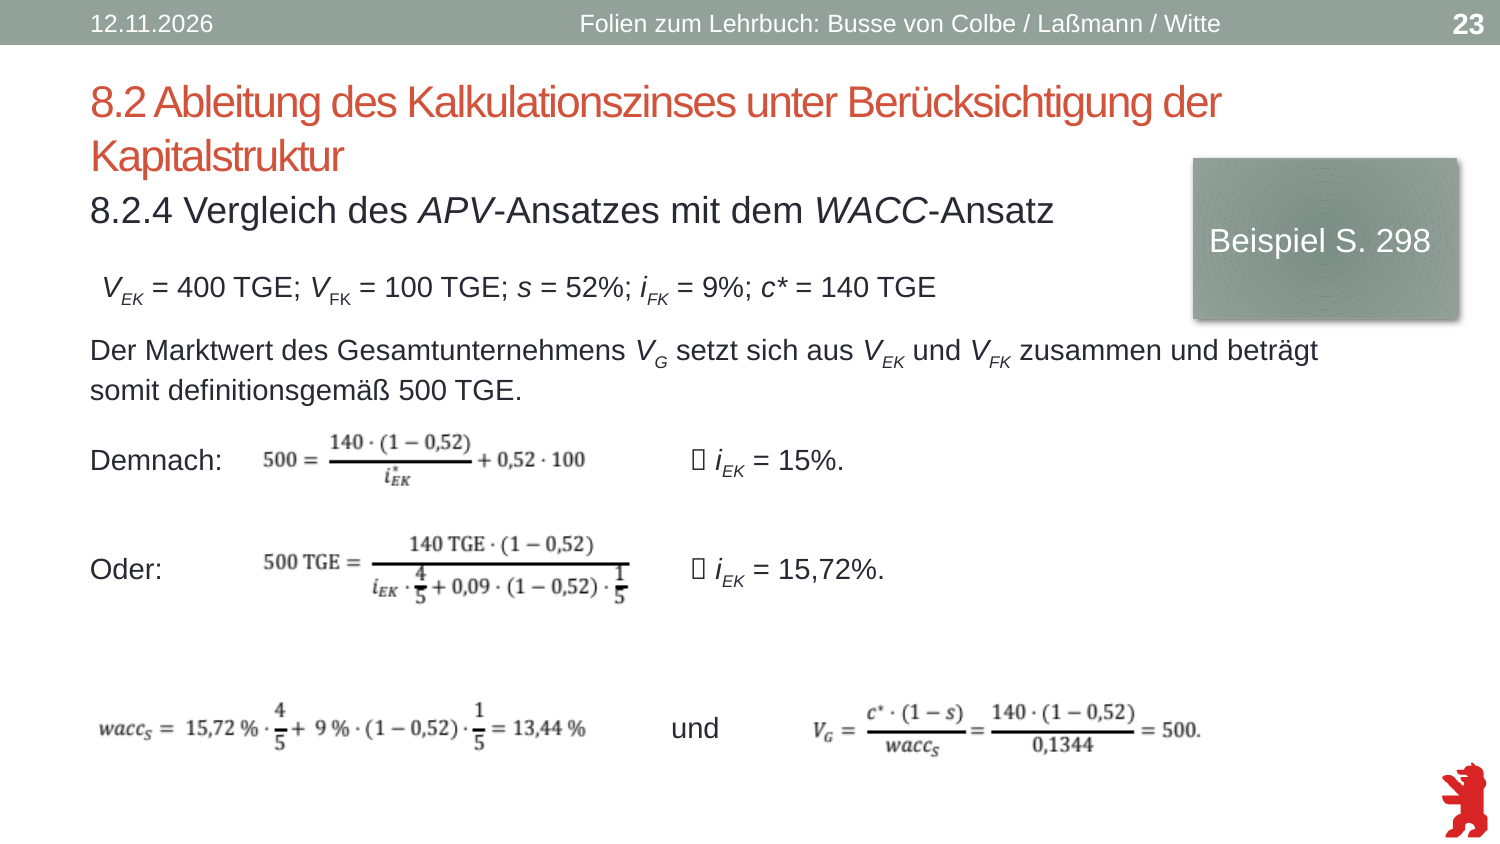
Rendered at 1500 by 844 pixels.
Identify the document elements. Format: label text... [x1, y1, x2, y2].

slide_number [75, 2, 550, 43]
picture [238, 410, 624, 513]
text_box 8.2.4 Vergleich des APV-Ansatzes mit dem WACC-Ansatz [74, 178, 1190, 239]
picture [1434, 760, 1500, 844]
slide_number 23 [1325, 2, 1500, 43]
text_box VEK = 400 TGE; VFK = 100 TGE; s = 52%; iFK = 9%; c* = 140 TGE [86, 261, 952, 316]
text_box und [656, 702, 735, 752]
footer Folien zum Lehrbuch: Busse von Colbe / Laßmann / Witte [562, 2, 1238, 43]
text_box Der Marktwert des Gesamtunternehmens VG setzt sich aus VEK und VFK zusammen und beträgt somit definitionsgemäß 500 TGE. Demnach:  iEK = 15%. Oder:  iEK = 15,72%. [75, 324, 1387, 633]
text_box Beispiel S. 298 [1193, 158, 1457, 319]
picture [789, 685, 1224, 780]
picture [238, 517, 922, 612]
title 8.2 Ableitung des Kalkulationszinses unter Berücksichtigung der Kapitalstruktur [75, 65, 1425, 178]
picture [74, 683, 604, 778]
